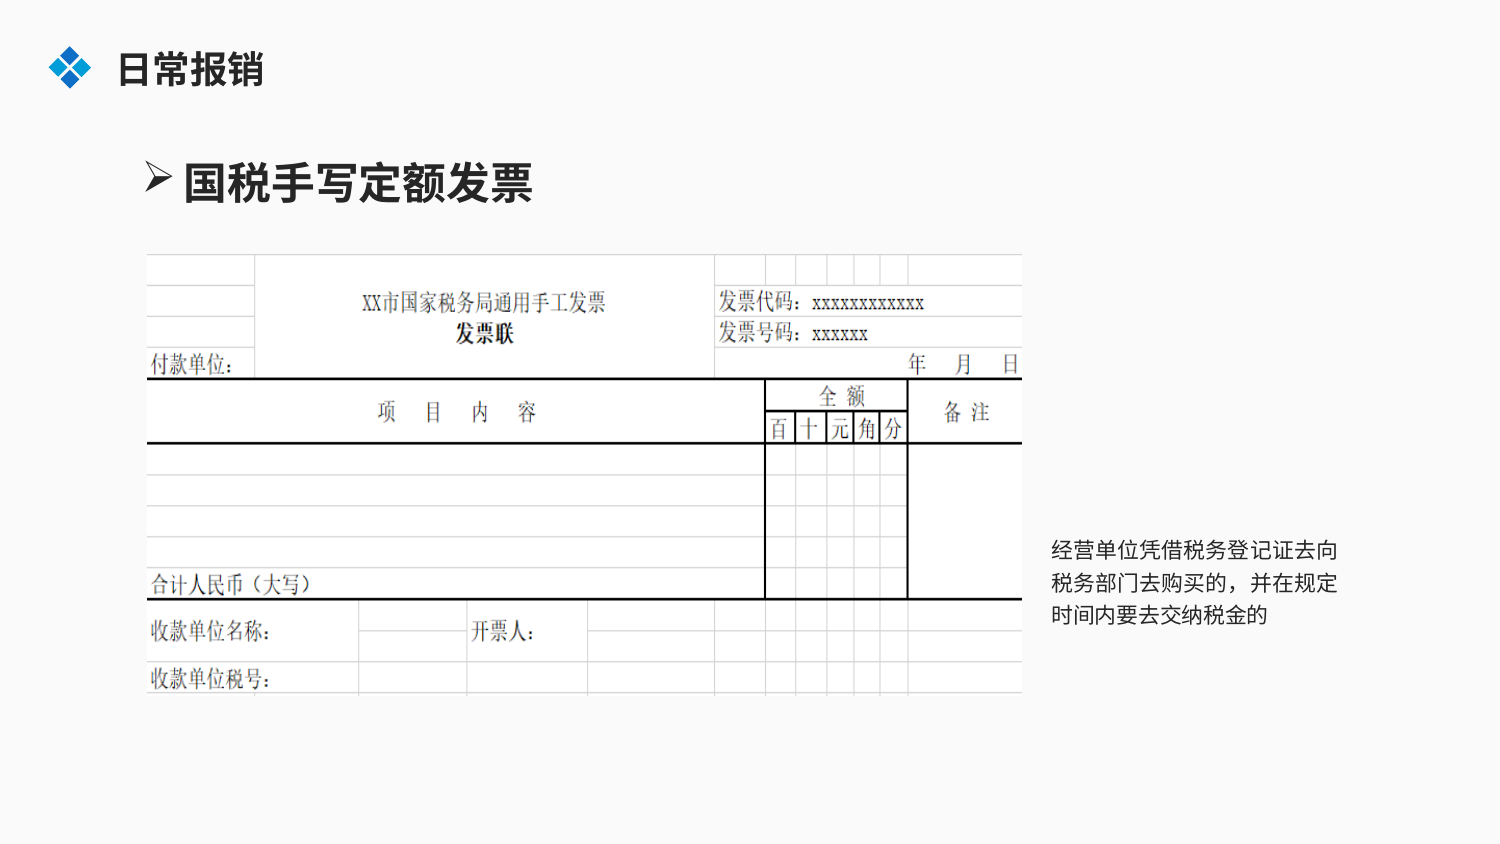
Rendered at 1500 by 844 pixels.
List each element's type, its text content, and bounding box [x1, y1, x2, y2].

text_box 国税手写定额发票 [126, 148, 645, 216]
text_box 日常报销 [100, 38, 735, 99]
text_box 经营单位凭借税务登记证去向税务部门去购买的，并在规定时间内要去交纳税金的 [1036, 522, 1353, 636]
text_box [55, 52, 85, 83]
picture [147, 254, 1022, 696]
